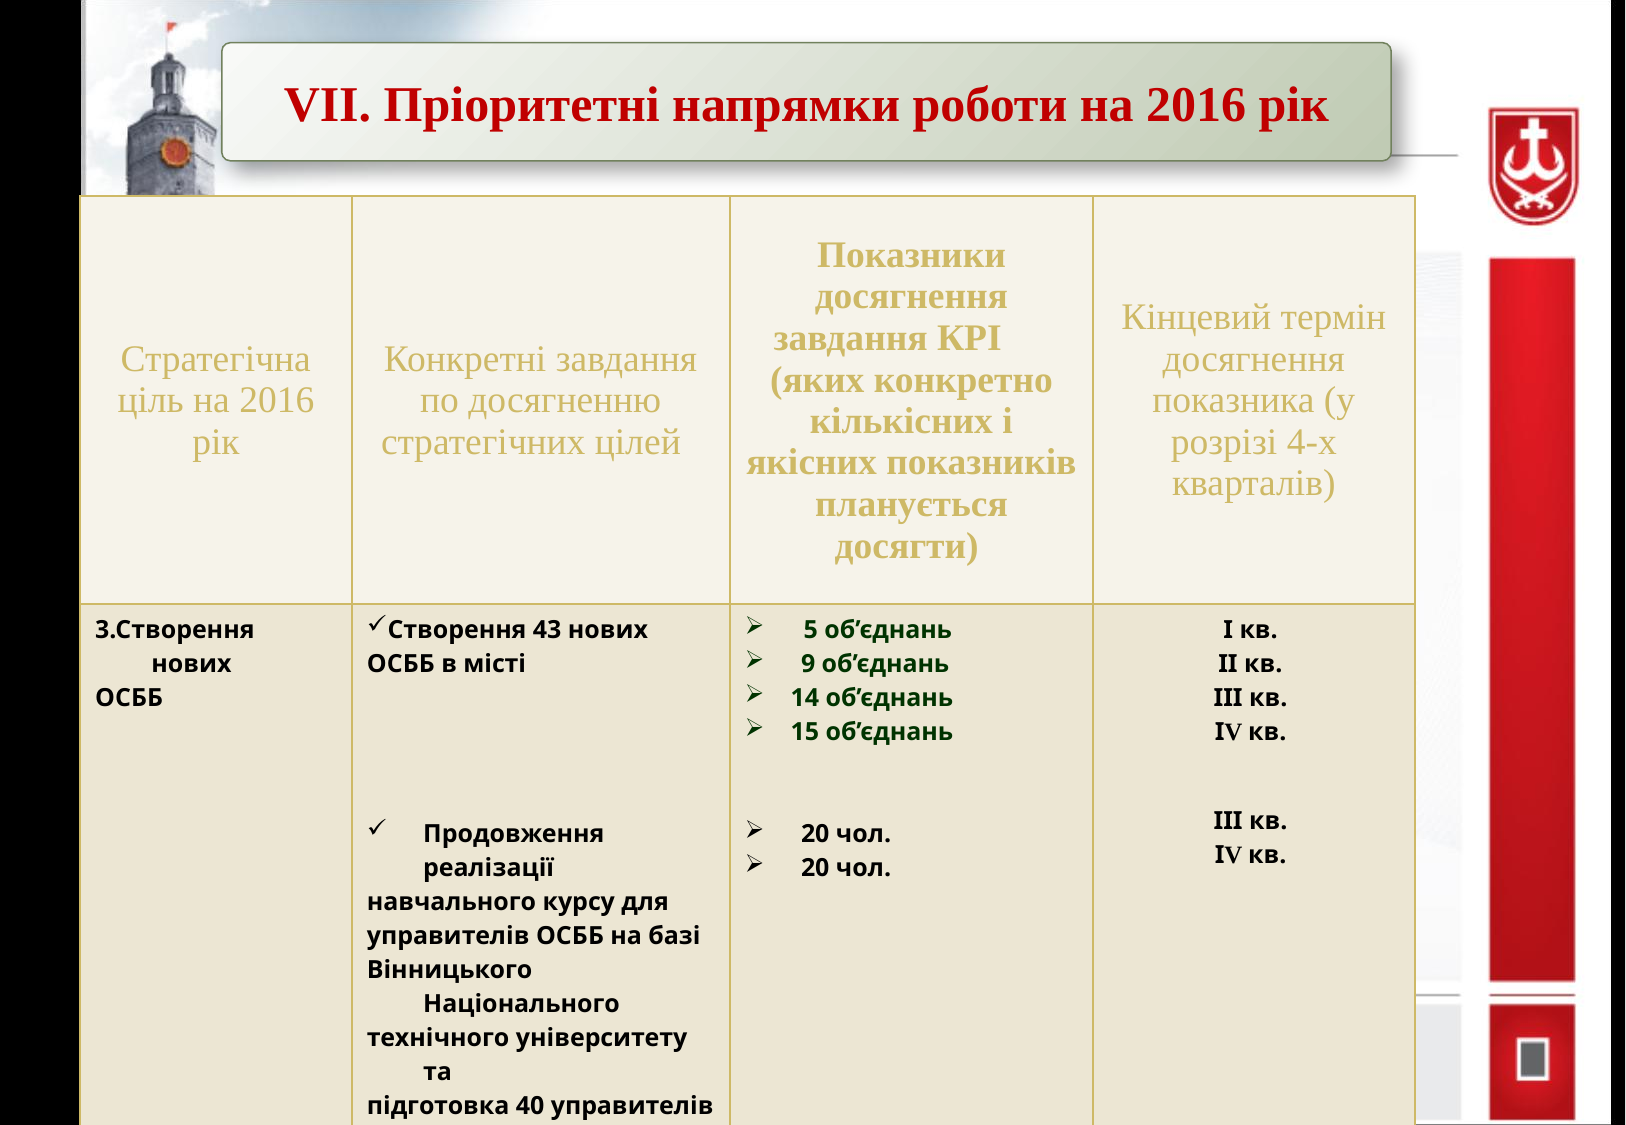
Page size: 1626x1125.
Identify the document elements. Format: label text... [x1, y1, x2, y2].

table_header Конкретні завдання по досягненню стратегічних цілей [353, 197, 729, 603]
table_cell І кв. ІІ кв. ІІІ кв. ІV кв. ІІІ кв. ІV кв. [1094, 605, 1414, 1125]
picture [0, 0, 1626, 1125]
table_cell Створення 43 нових ОСББ в місті Продовження реалізації навчального курсу для управителів ОСББ на базі Вінницького Національного технічного університету та підготовка 40 управителів ОСББ [353, 605, 729, 1125]
text_box VII. Пріоритетні напрямки роботи на 2016 рік [220, 41, 1392, 162]
table_header Стратегічна ціль на 2016 рік [81, 197, 351, 603]
table_header Показники досягнення завдання КРІ (яких конкретно кількісних і якісних показників планується досягти) [731, 197, 1092, 603]
table_cell 5 об’єднань 9 об’єднань 14 об’єднань 15 об’єднань 20 чол. 20 чол. [731, 605, 1092, 1125]
table_cell 3.Створення нових ОСББ [81, 605, 351, 1125]
table_header Кінцевий термін досягнення показника (у розрізі 4-х кварталів) [1094, 197, 1414, 603]
